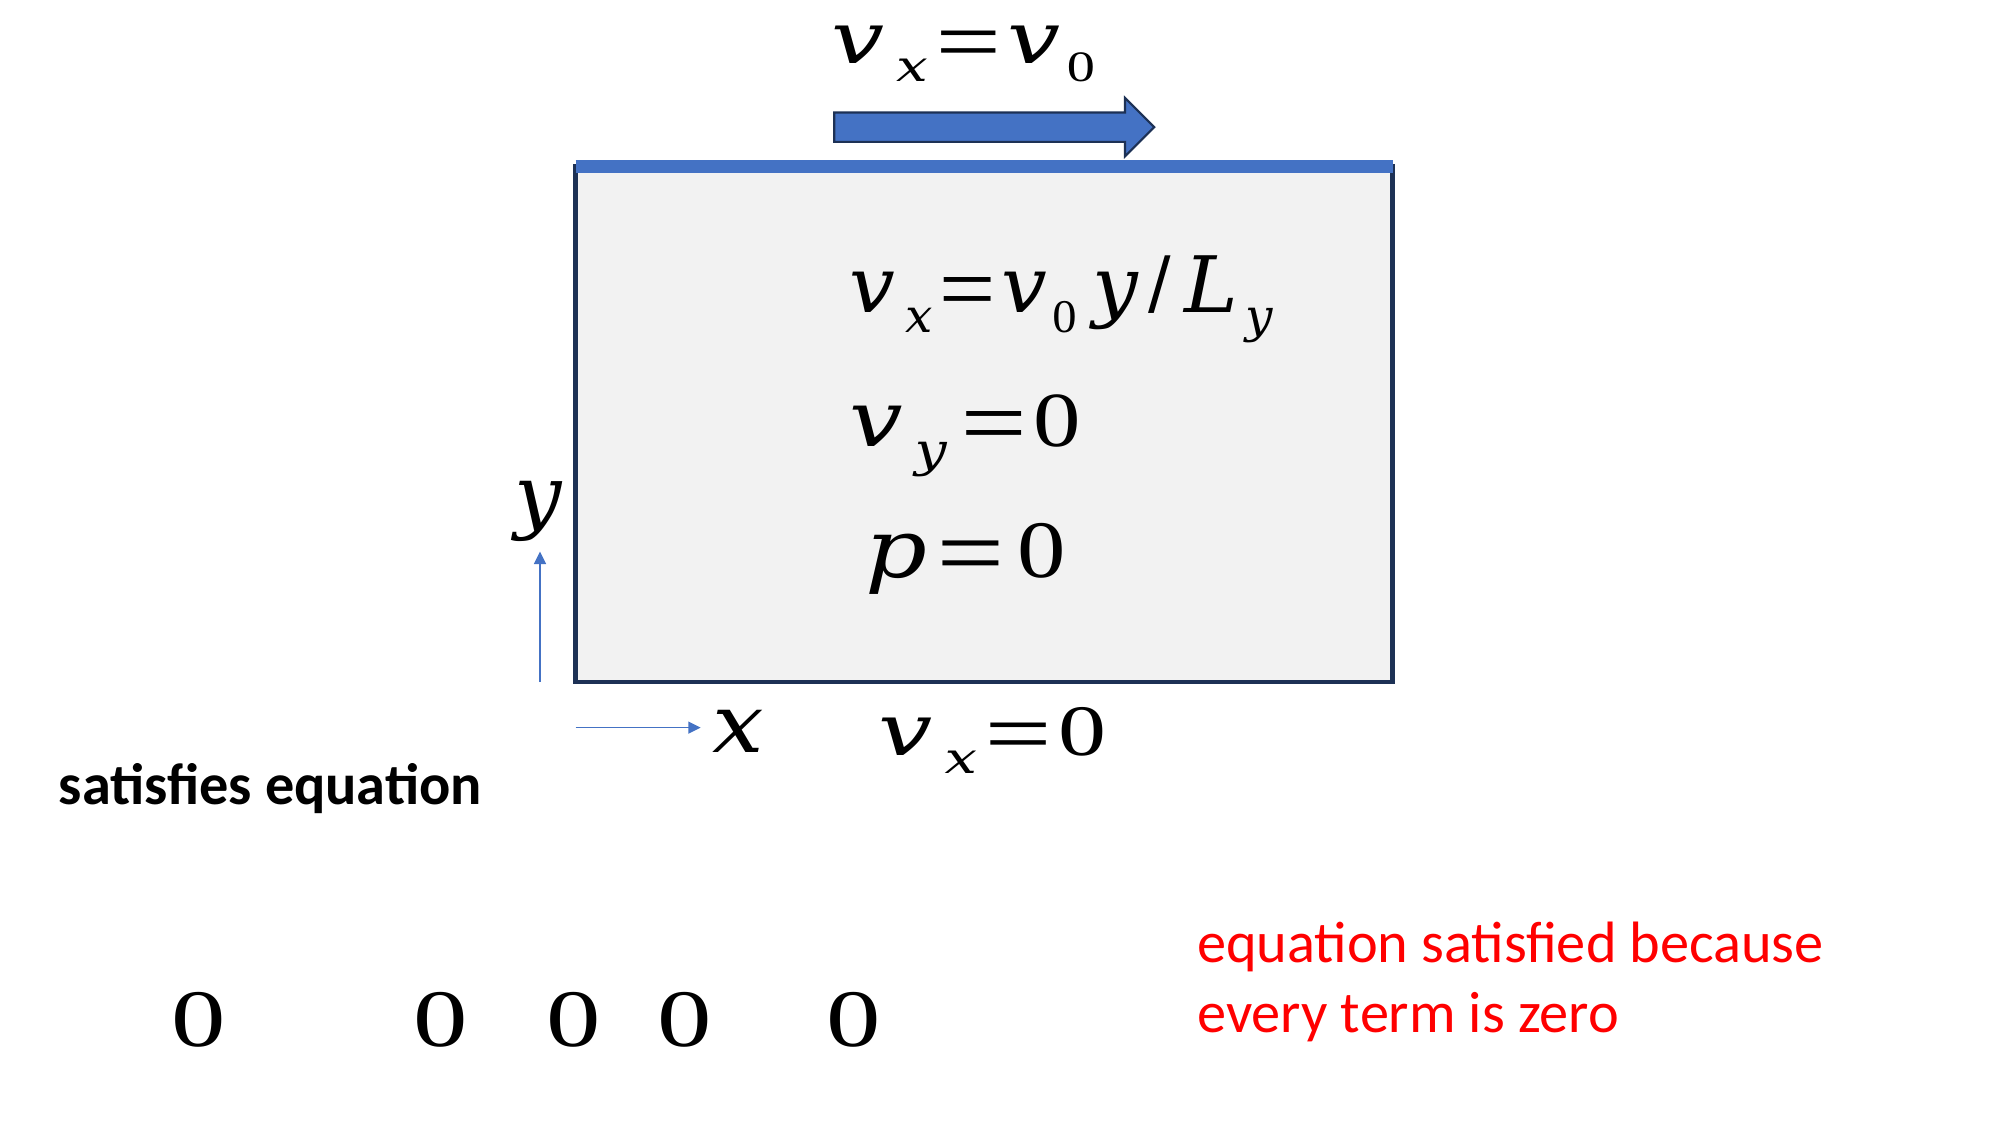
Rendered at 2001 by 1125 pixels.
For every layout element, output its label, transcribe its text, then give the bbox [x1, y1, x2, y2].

text_box [575, 165, 1394, 683]
text_box equation satisfied because every term is zero [1197, 904, 1825, 1045]
text_box [833, 95, 1156, 159]
text_box satisfies equation [44, 738, 510, 824]
